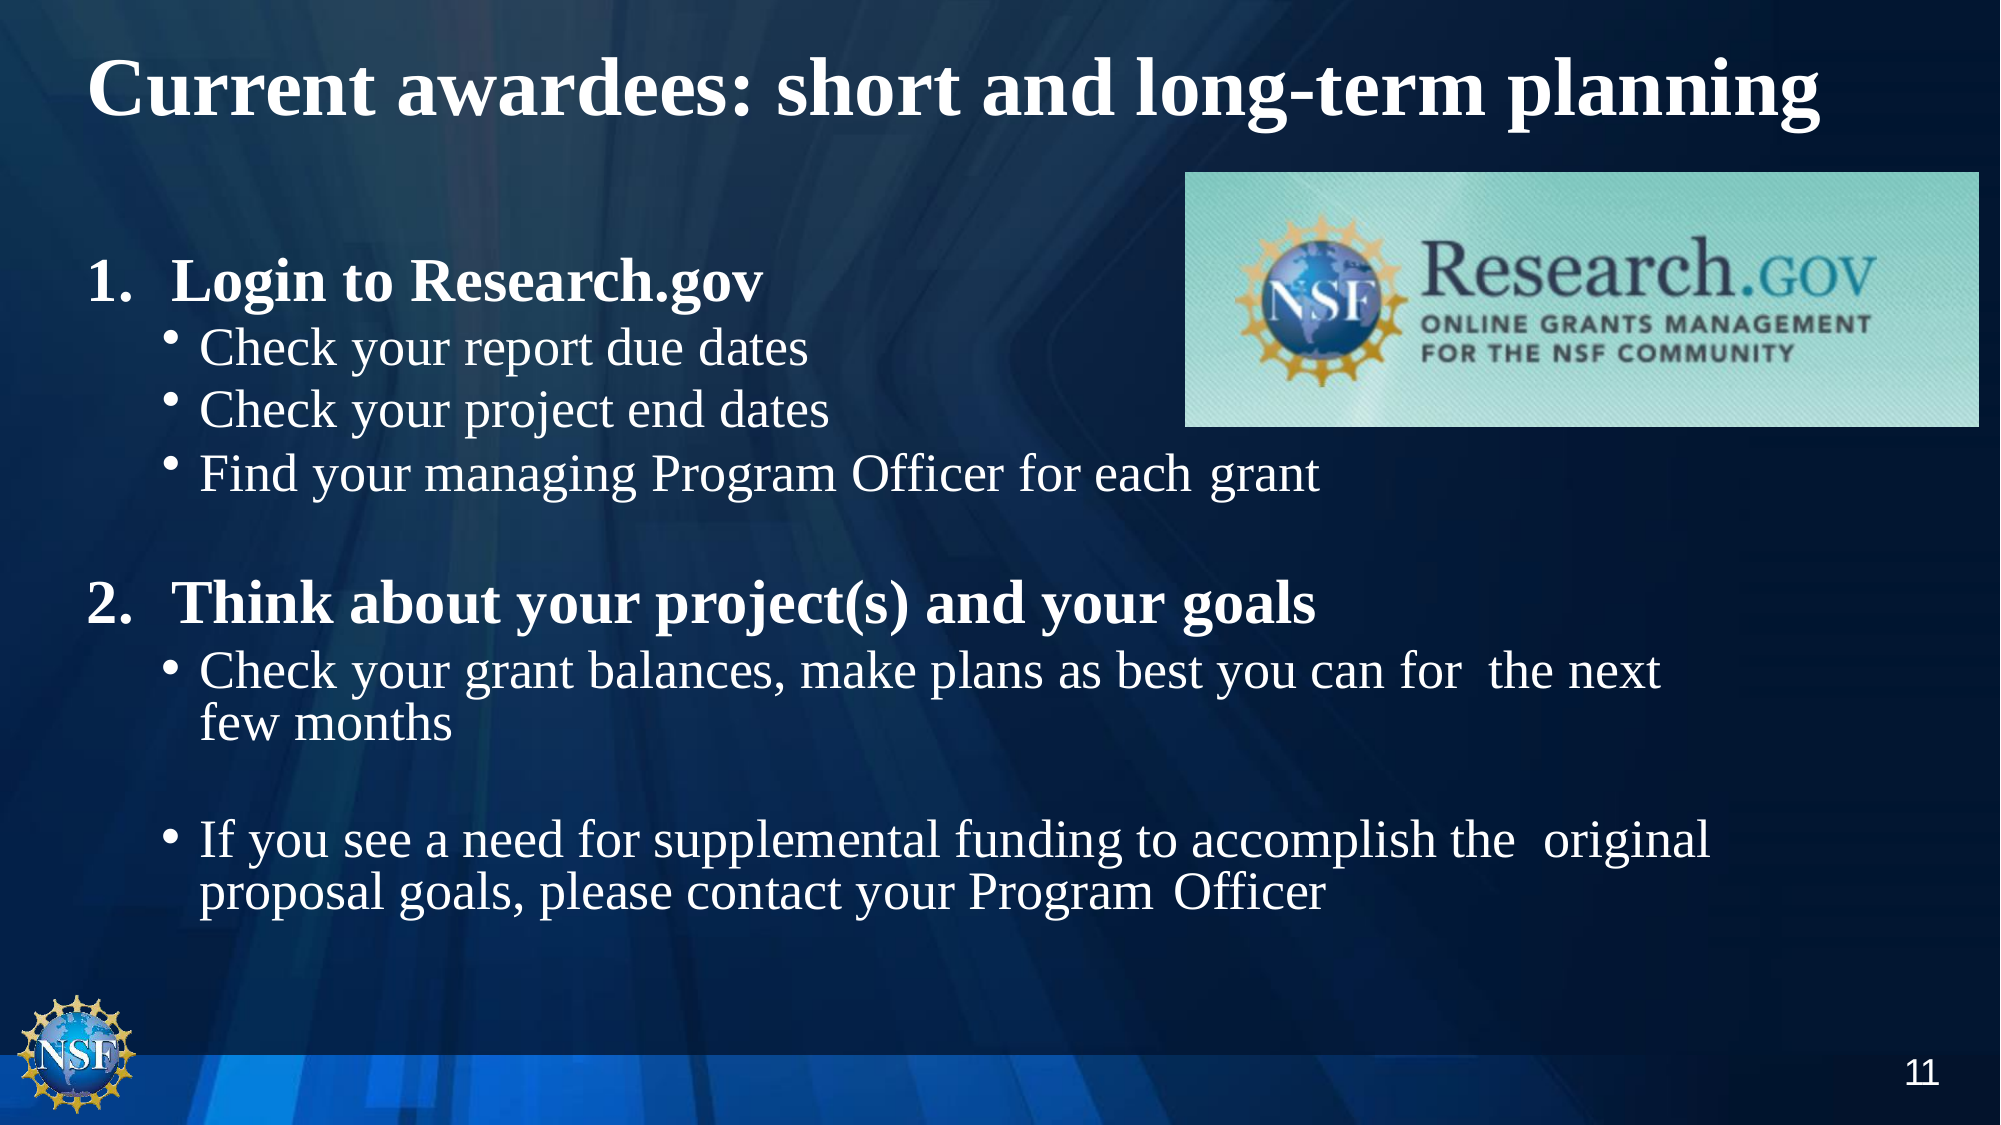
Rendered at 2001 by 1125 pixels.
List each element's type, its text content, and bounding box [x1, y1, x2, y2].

title Current awardees: short and long-term planning [84, 30, 1905, 220]
text_box Login to Research.gov Check your report due dates Check your project end dates Find your managing Program Officer for each grant Think about your project(s) and your goals Check your grant balances, make plans as best you can for the next few months If you see a need for supplemental funding to accomplish the original proposal goals, please contact your Program Officer [84, 237, 1739, 921]
slide_number 11 [1897, 1055, 1956, 1125]
picture [0, 0, 2000, 1125]
text_box [1185, 172, 1979, 427]
